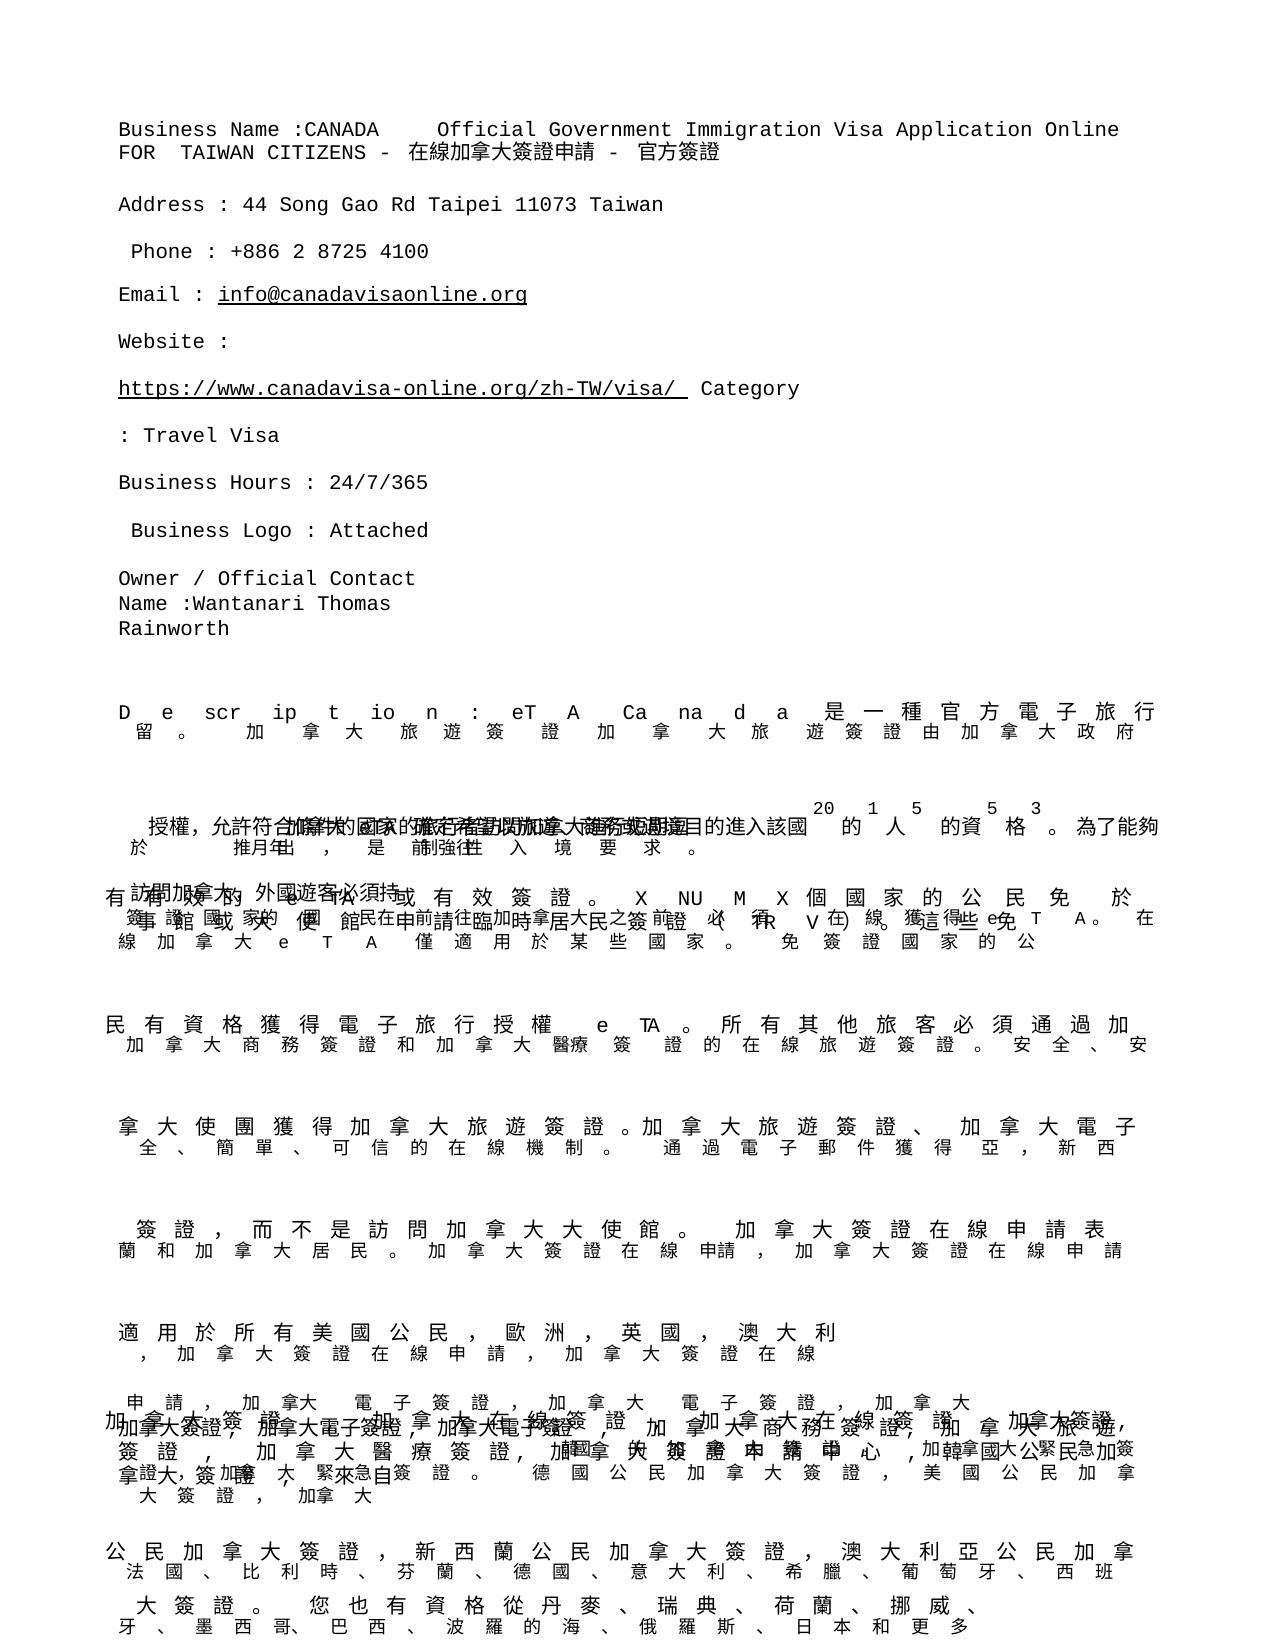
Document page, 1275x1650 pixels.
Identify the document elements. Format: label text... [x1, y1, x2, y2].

text_box Business Name :CANADA Official Government Immigration Visa Application Online FOR TAIWAN CITIZENS - 在線加拿大簽證申請 - 官方簽證 Address : 44 Song Gao Rd Taipei 11073 Taiwan Phone : +886 2 8725 4100 Email : info@canadavisaonline.org Website : https://www.canadavisa-online.org/zh-TW/visa/ Category : Travel Visa Business Hours : 24/7/365 Business Logo : Attached Owner / Official Contact Name :Wantanari Thomas Rainworth D留e。scr加ip拿t大io旅n遊:簽eT證A 加Ca拿na大d旅a 遊是簽一證種由官加方拿電大子政旅府行於授權，允許符合條件的國家的旅行者訪問加拿大進行短期逗。求要境入性制強往前是，出推月年 加拿大 eTA 確定希望以旅遊、商務或過境目的進入該國20的1人5 的資5格3。 為了能夠訪問加拿大，外國遊客必須持 有簽有證效國的家的e國TA民在或前有往效加簽拿證大。之X前NU必M須X 個在國線家獲的得公e民T免A。於 在線事加館拿或大大e使T館A 申僅請適臨用時於居某民些簽國證家（。TR免V簽）證。國這家些的免公 民加有拿資大格商獲務得簽電證子和旅加行拿授大權醫療e簽TA證。的所在有線其旅他遊旅簽客證必。須安通全過、加安拿全大、使簡團單獲、得可加信拿的大在旅線遊機簽制證。。加通拿過大電旅子遊郵簽件證獲、得 加亞拿，大新電西子蘭簽和證加，拿而大不居是民訪。問加加拿拿大大簽大證使在館線。申請加，拿加大拿簽大證簽在證線在申線請申表請適，用加於拿所大有簽美證國在公線民申，請歐，洲加，拿英大國簽，證澳在大線利 加申拿請大，簽加證拿大, 電加子拿簽大證在，線加簽拿證大, 電加子拿簽大證在，線加簽拿證大, 加拿大簽證, 加拿大簽證, 加拿大電子簽證, 加拿大電子簽韓 證國, 的加加拿拿大大商簽務證簽。證,加加拿拿大大緊旅急遊簽簽證證，,加拿加大拿緊大急醫簽療證簽。證,德加國拿公大民簽加證拿申大請簽中證心，,美韓國國公公民民加加拿拿大大簽簽證證，,加拿來大自 公法民國加、拿比大利簽時證、，芬新蘭西、蘭德公國民、加意拿大大利簽、證希，臘澳、大葡利萄亞牙公、民西加班拿牙大、簽墨證西。哥、您巴也西有、資波格羅從的丹海麥、、俄瑞羅典斯、、荷日蘭本、和挪更威多、 國家獲得加拿大在線簽證。 The eTA Canada is an official electronic travel authorization that allows travelers of eligible countries to visit Canada for short-term stays. canada tourist eta The Canadian eTA was launched on August 2015 by the Government of Canada and it is a mandatory entry requirement to travel to Canada. The Canadian eTA determines the eligibility of people who wish to enter the country for tourism, business, or transit purposes. To be able to visit Canada, foreign visitors must have either a valid eTA or a valid visa. Citizens of 53 countries are exempt from applying for a Temporary Resident Visa (TRV) at a consulate or embassy. Nationals of these visa-exempt countries are required to obtain the eTA online before traveling to Canada. The online Canadian eTA is only available to certain nationalities. A citizen of a visa-exempt country is eligible for the electronic travel authorization, eTA. All other travelers must get a Canada travel visa through a Canadian Mission.The online tourist visa for Canada tourist visa, Canada business visa and Canada medical visa. secure, safe, simple and trusted online mechanism. get Canada evisa by email instead of visiting Canada embassy. Canada visa online application form is available for all usa citizens, european, uk, australia, new zealand and canadian residents.Canada visa online application, Canada visa online application, Canada visa application online, Canada visa application online, evisa Canada, Canada evisa, Canada business visa, Canada medical visa, Canada tourist visa, Canada visa, Canada visa, Canada visa online, Canada visa online, visa to Canada, visa for Canada, Canada evisa, evisa Canada, Canada business visa, Canada tourist visa, Canada medical visa, Canada visa application centre, Canada visa for korean citizens, Canada visa from korea. urgent Canada visa, Canada visa emergency. Canada visa for german citizens, Canada visa for us citizens, Canada visa for canada citizens, Canada visa for new zealand [87, 112, 1194, 1650]
